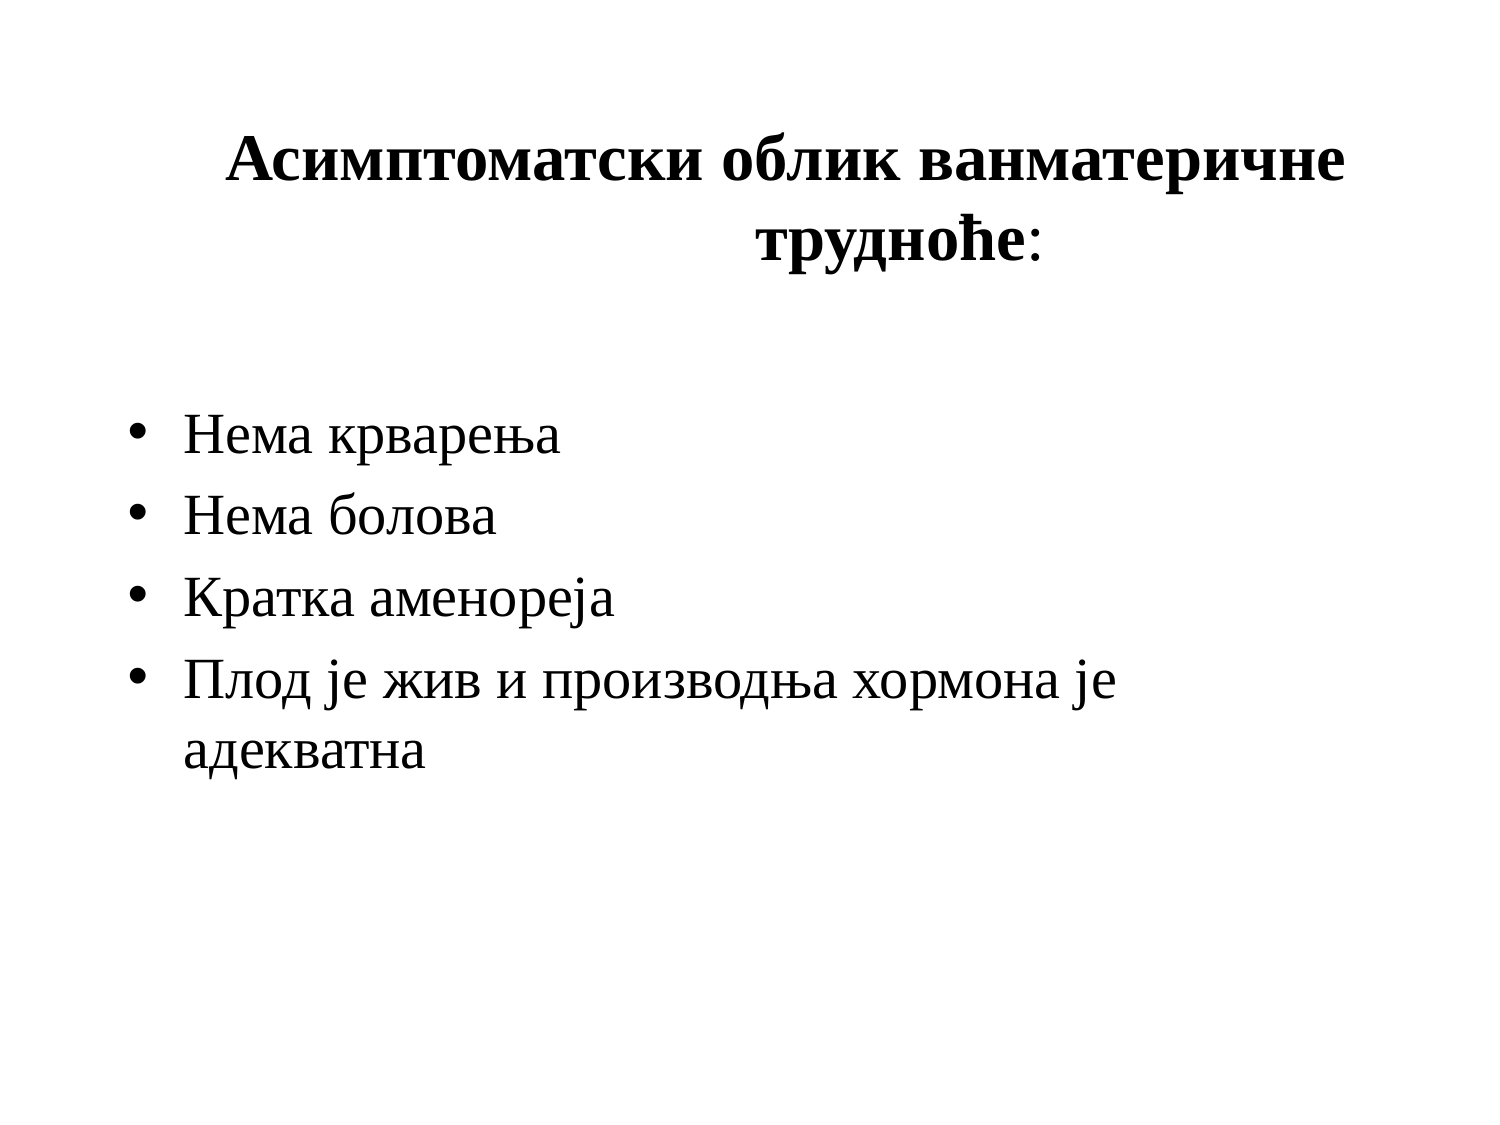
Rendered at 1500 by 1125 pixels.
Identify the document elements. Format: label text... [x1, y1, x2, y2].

list Нема крварења Нема болова Кратка аменореја Плод је жив и производња хормона је адекватна [112, 387, 1388, 1000]
title Асимптоматски облик ванматеричне трудноће: [0, 99, 1500, 288]
